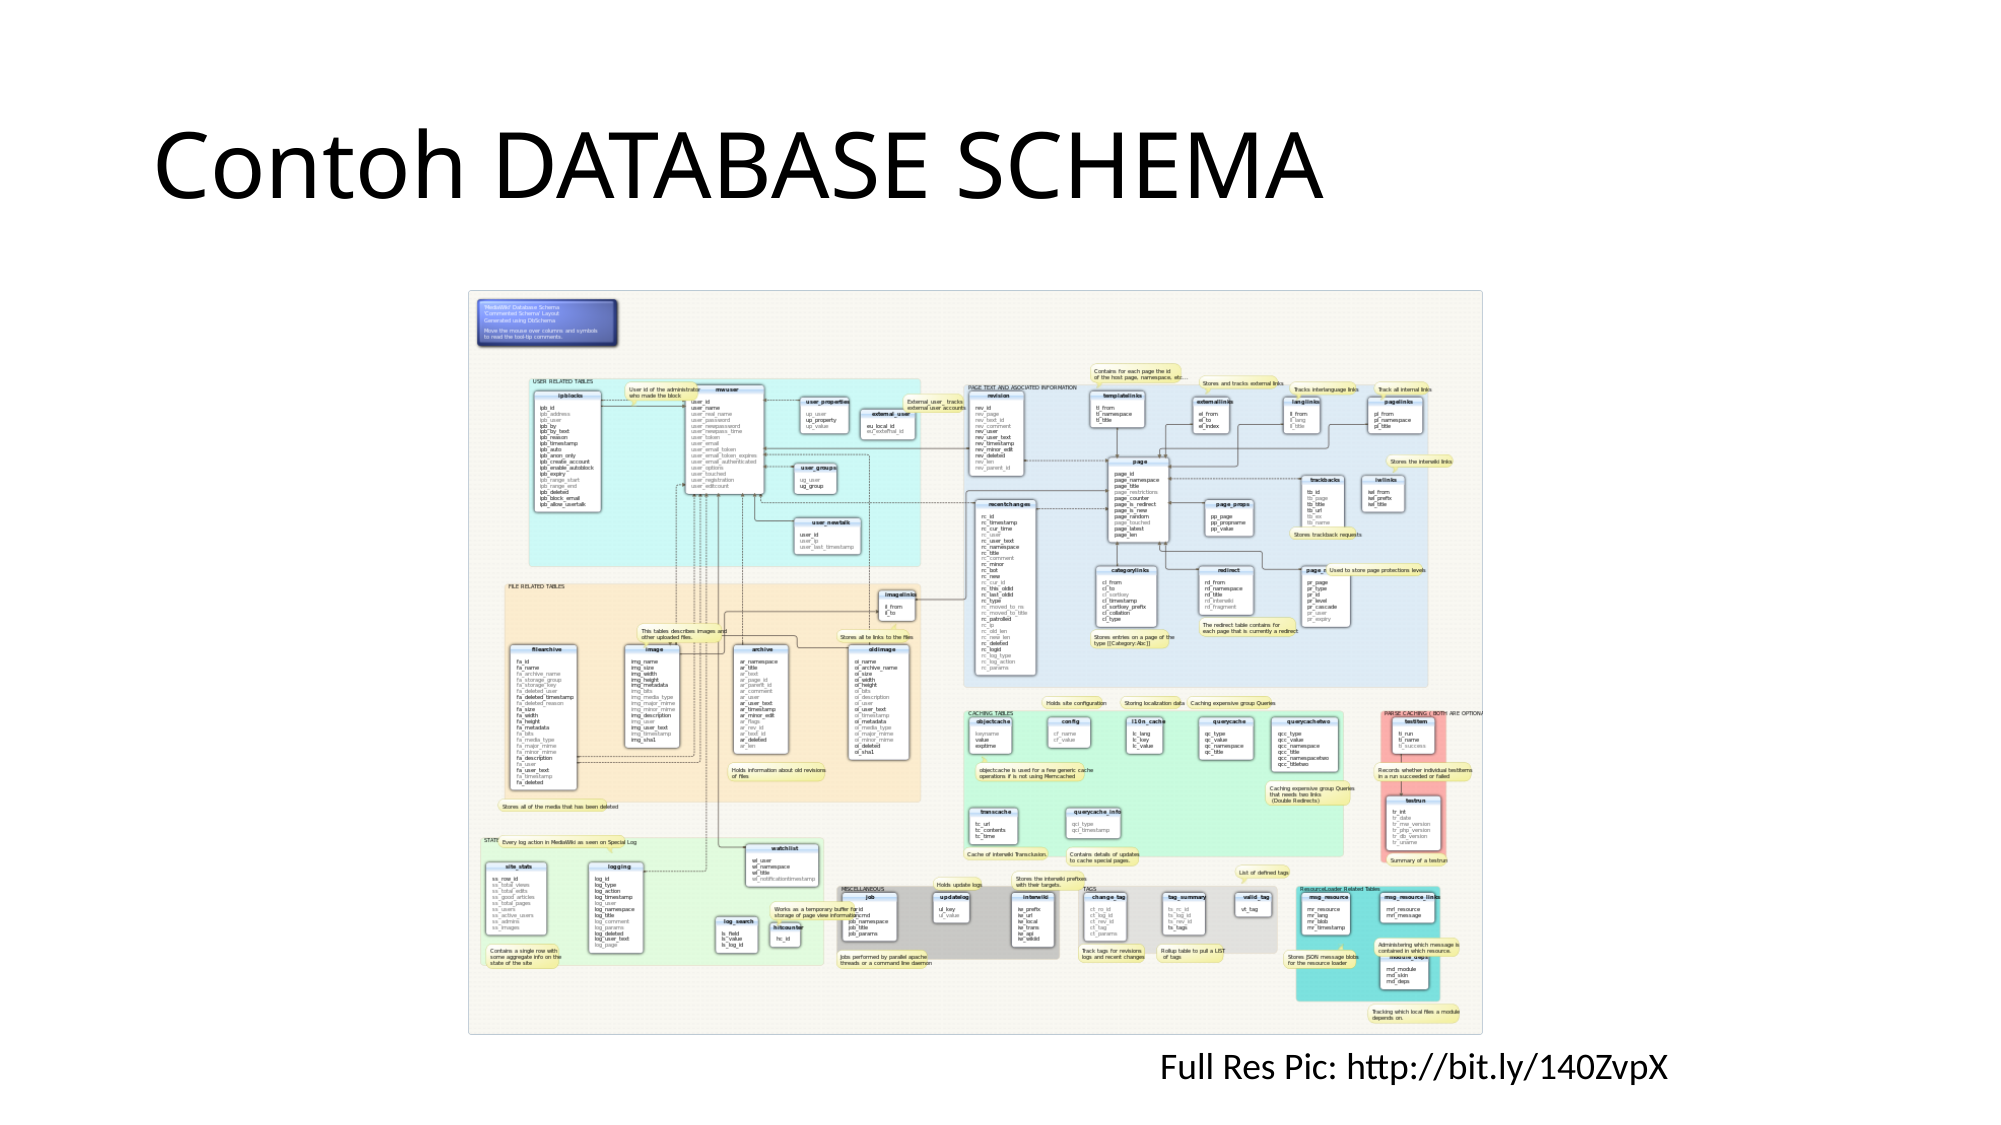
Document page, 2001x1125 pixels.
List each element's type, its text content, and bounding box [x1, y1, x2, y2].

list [468, 290, 1483, 1035]
title Contoh DATABASE SCHEMA [137, 59, 1863, 278]
text_box Full Res Pic: http://bit.ly/140ZvpX [1145, 1034, 1684, 1095]
